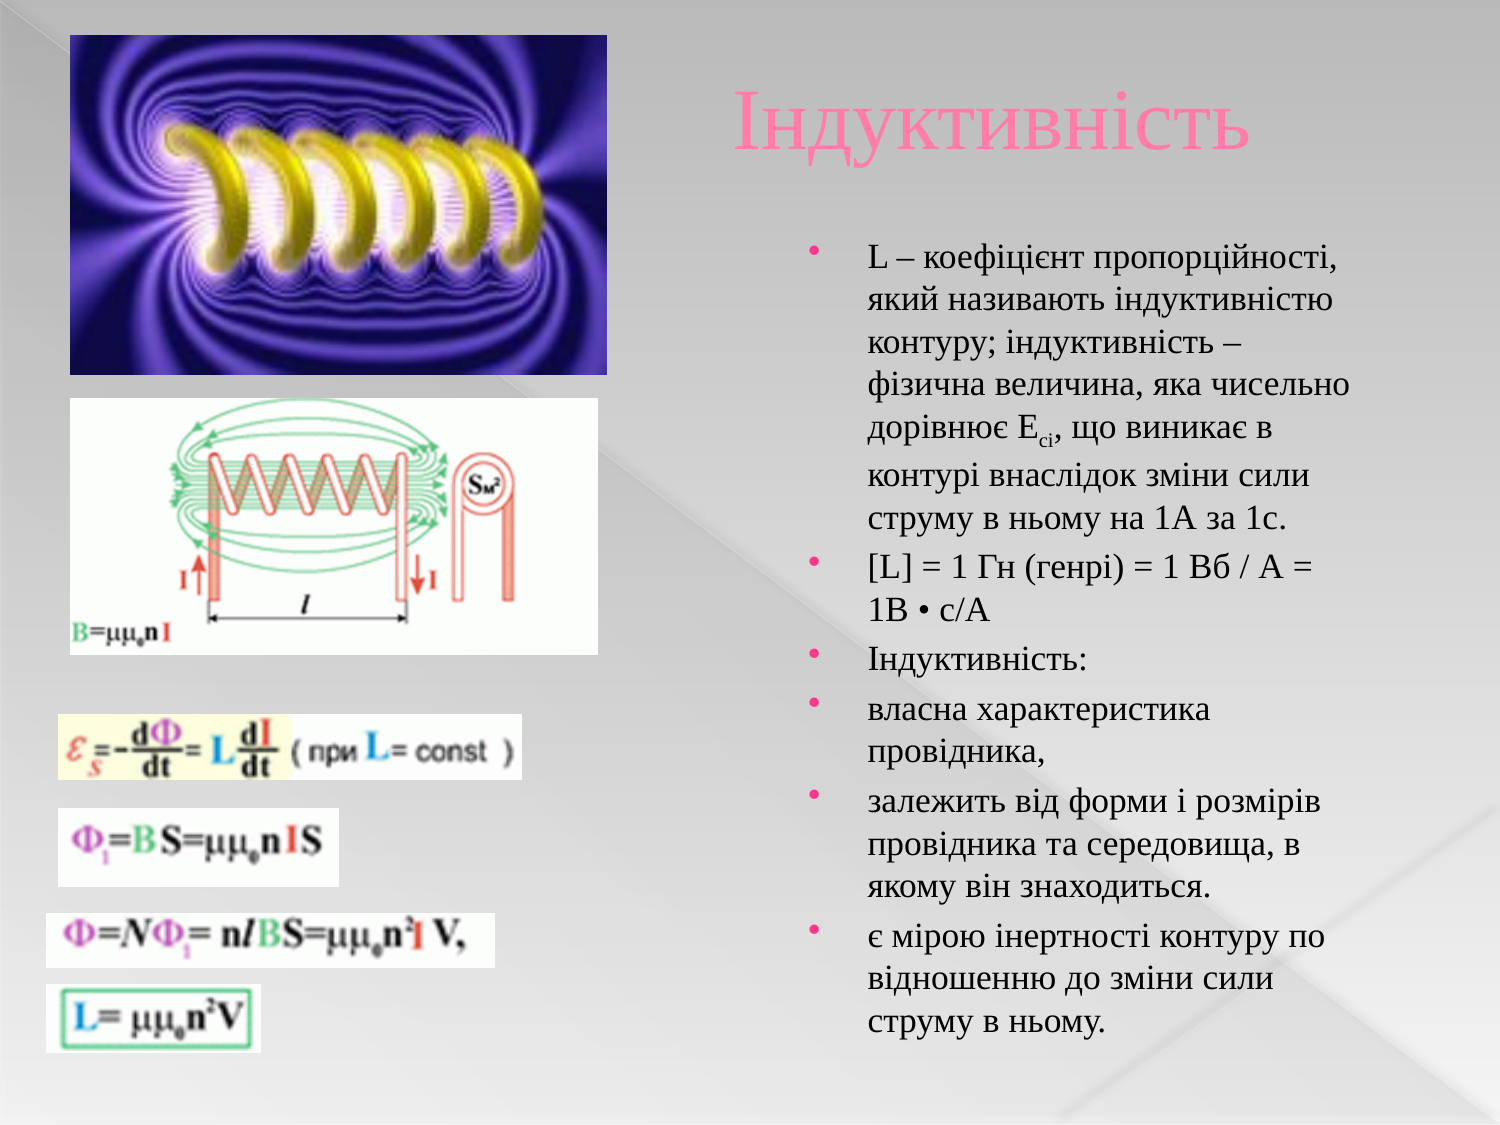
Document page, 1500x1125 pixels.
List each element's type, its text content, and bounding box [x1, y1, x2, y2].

picture [58, 808, 340, 887]
title Індуктивність [609, 35, 1461, 195]
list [70, 398, 598, 656]
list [70, 34, 608, 376]
picture [46, 984, 262, 1054]
picture [58, 714, 522, 780]
picture [46, 913, 495, 968]
list L – коефіцієнт пропорційності, який називають індуктивністю контуру; індуктивність – фізична величина, яка чисельно дорівнює Есі, що виникає в контурі внаслідок зміни сили струму в ньому на 1А за 1с. [L] = 1 Гн (генрі) = 1 Вб / А = 1В • с/А Індуктивність: власна характеристика провідника, залежить від форми і розмірів провідника та середовища, в якому він знаходиться. є мірою інертності контуру по відношенню до зміни сили струму в ньому. [785, 175, 1376, 1079]
